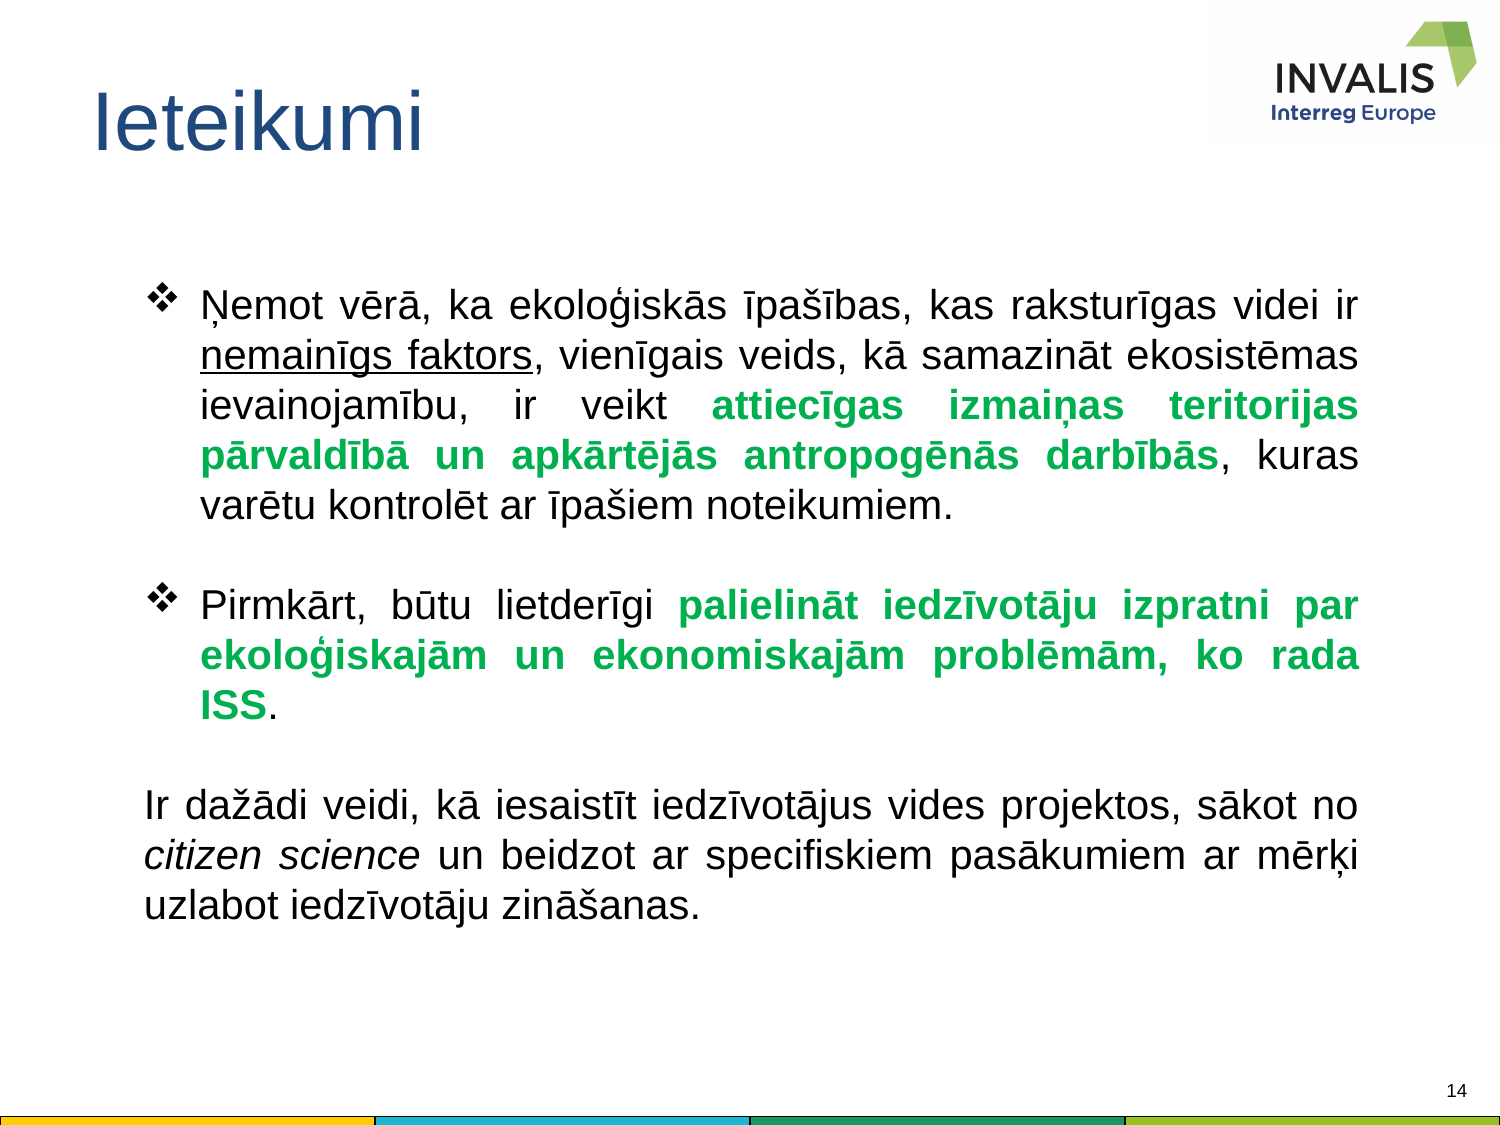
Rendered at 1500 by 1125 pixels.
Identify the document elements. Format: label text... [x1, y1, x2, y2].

title Ieteikumi [76, 70, 1427, 163]
text_box Ņemot vērā, ka ekoloģiskās īpašības, kas raksturīgas videi ir nemainīgs faktors, vienīgais veids, kā samazināt ekosistēmas ievainojamību, ir veikt attiecīgas izmaiņas teritorijas pārvaldībā un apkārtējās antropogēnās darbībās, kuras varētu kontrolēt ar īpašiem noteikumiem. Pirmkārt, būtu lietderīgi palielināt iedzīvotāju izpratni par ekoloģiskajām un ekonomiskajām problēmām, ko rada ISS. Ir dažādi veidi, kā iesaistīt iedzīvotājus vides projektos, sākot no citizen science un beidzot ar specifiskiem pasākumiem ar mērķi uzlabot iedzīvotāju zināšanas. [129, 270, 1375, 935]
picture [1208, 0, 1500, 146]
